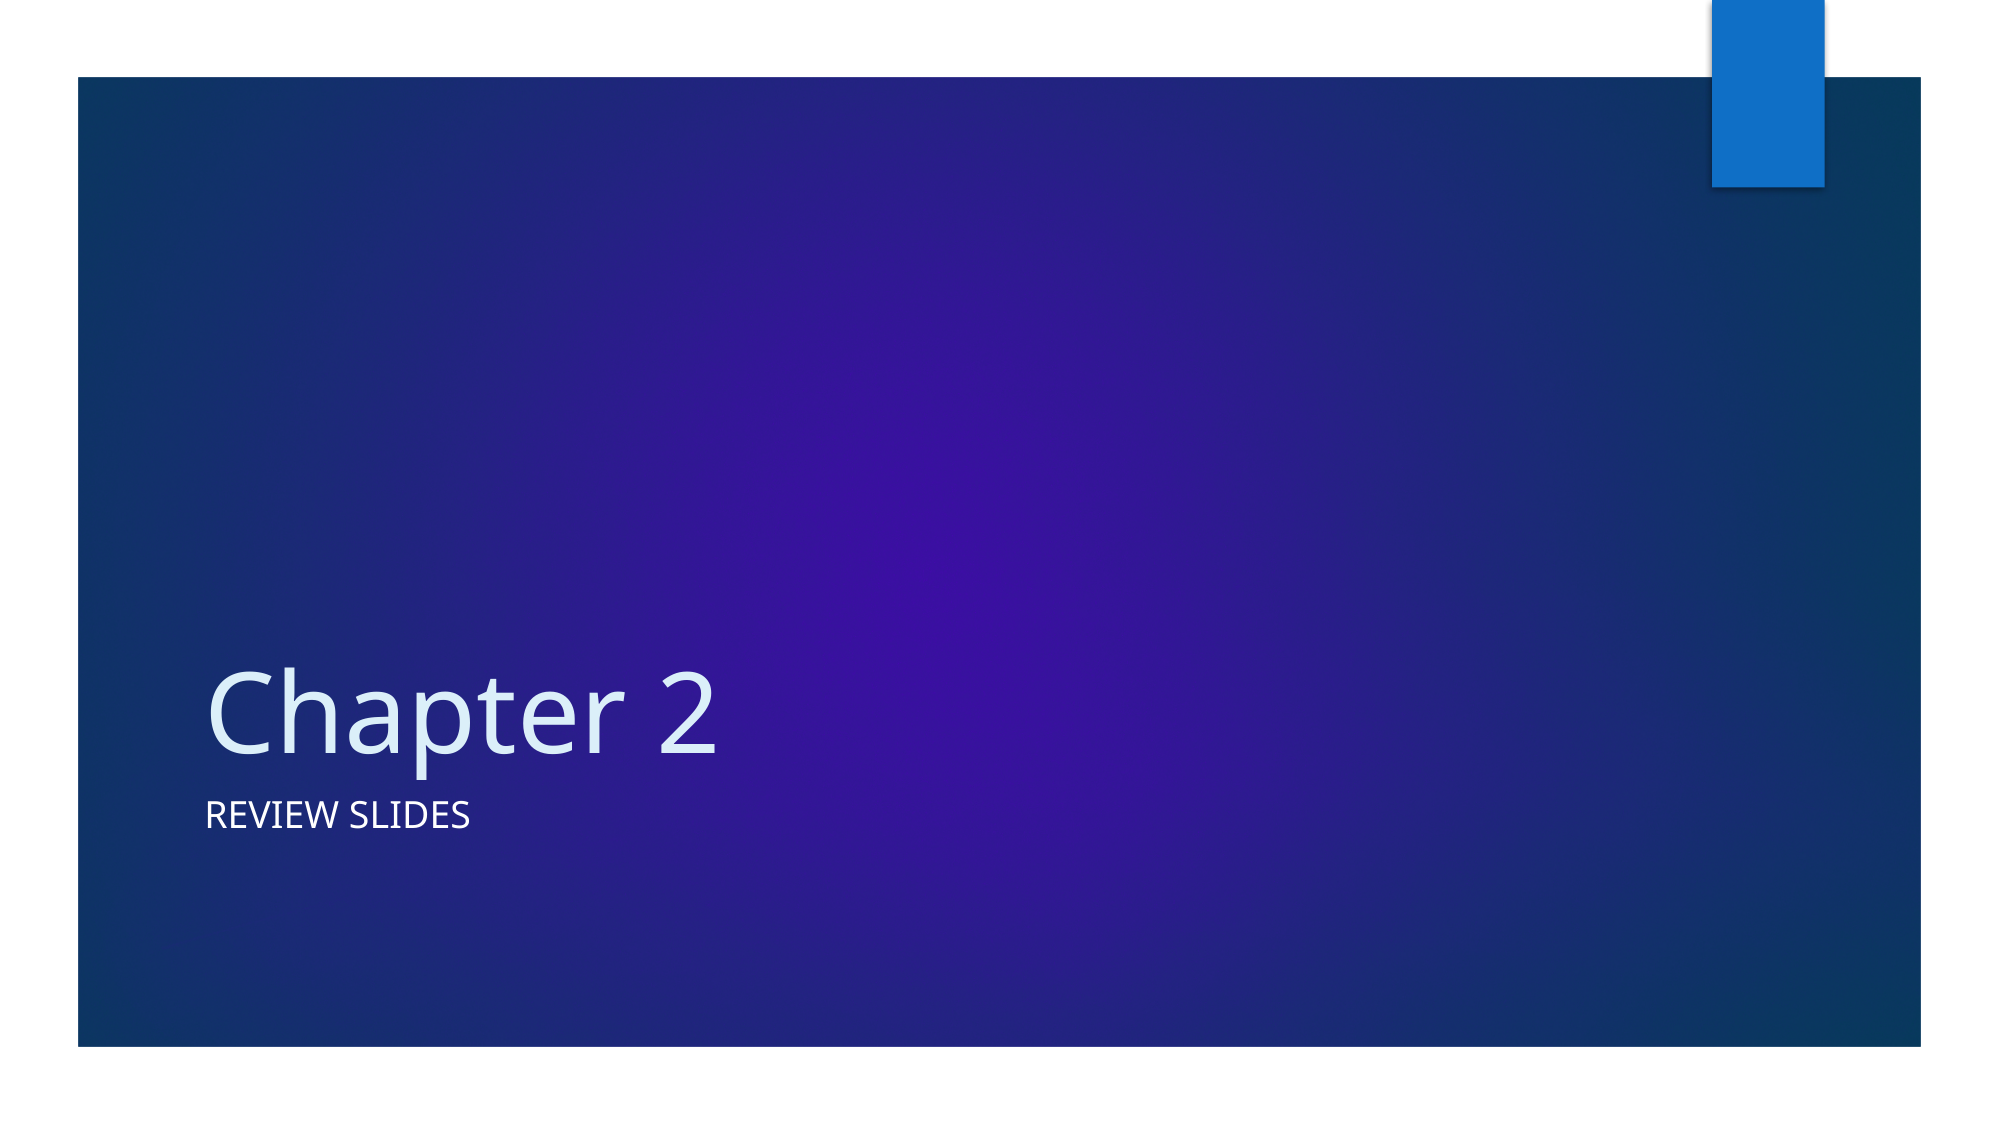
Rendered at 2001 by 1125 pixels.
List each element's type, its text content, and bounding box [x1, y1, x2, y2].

title Chapter 2 [189, 344, 1638, 783]
subtitle Review Slides [189, 783, 1638, 925]
